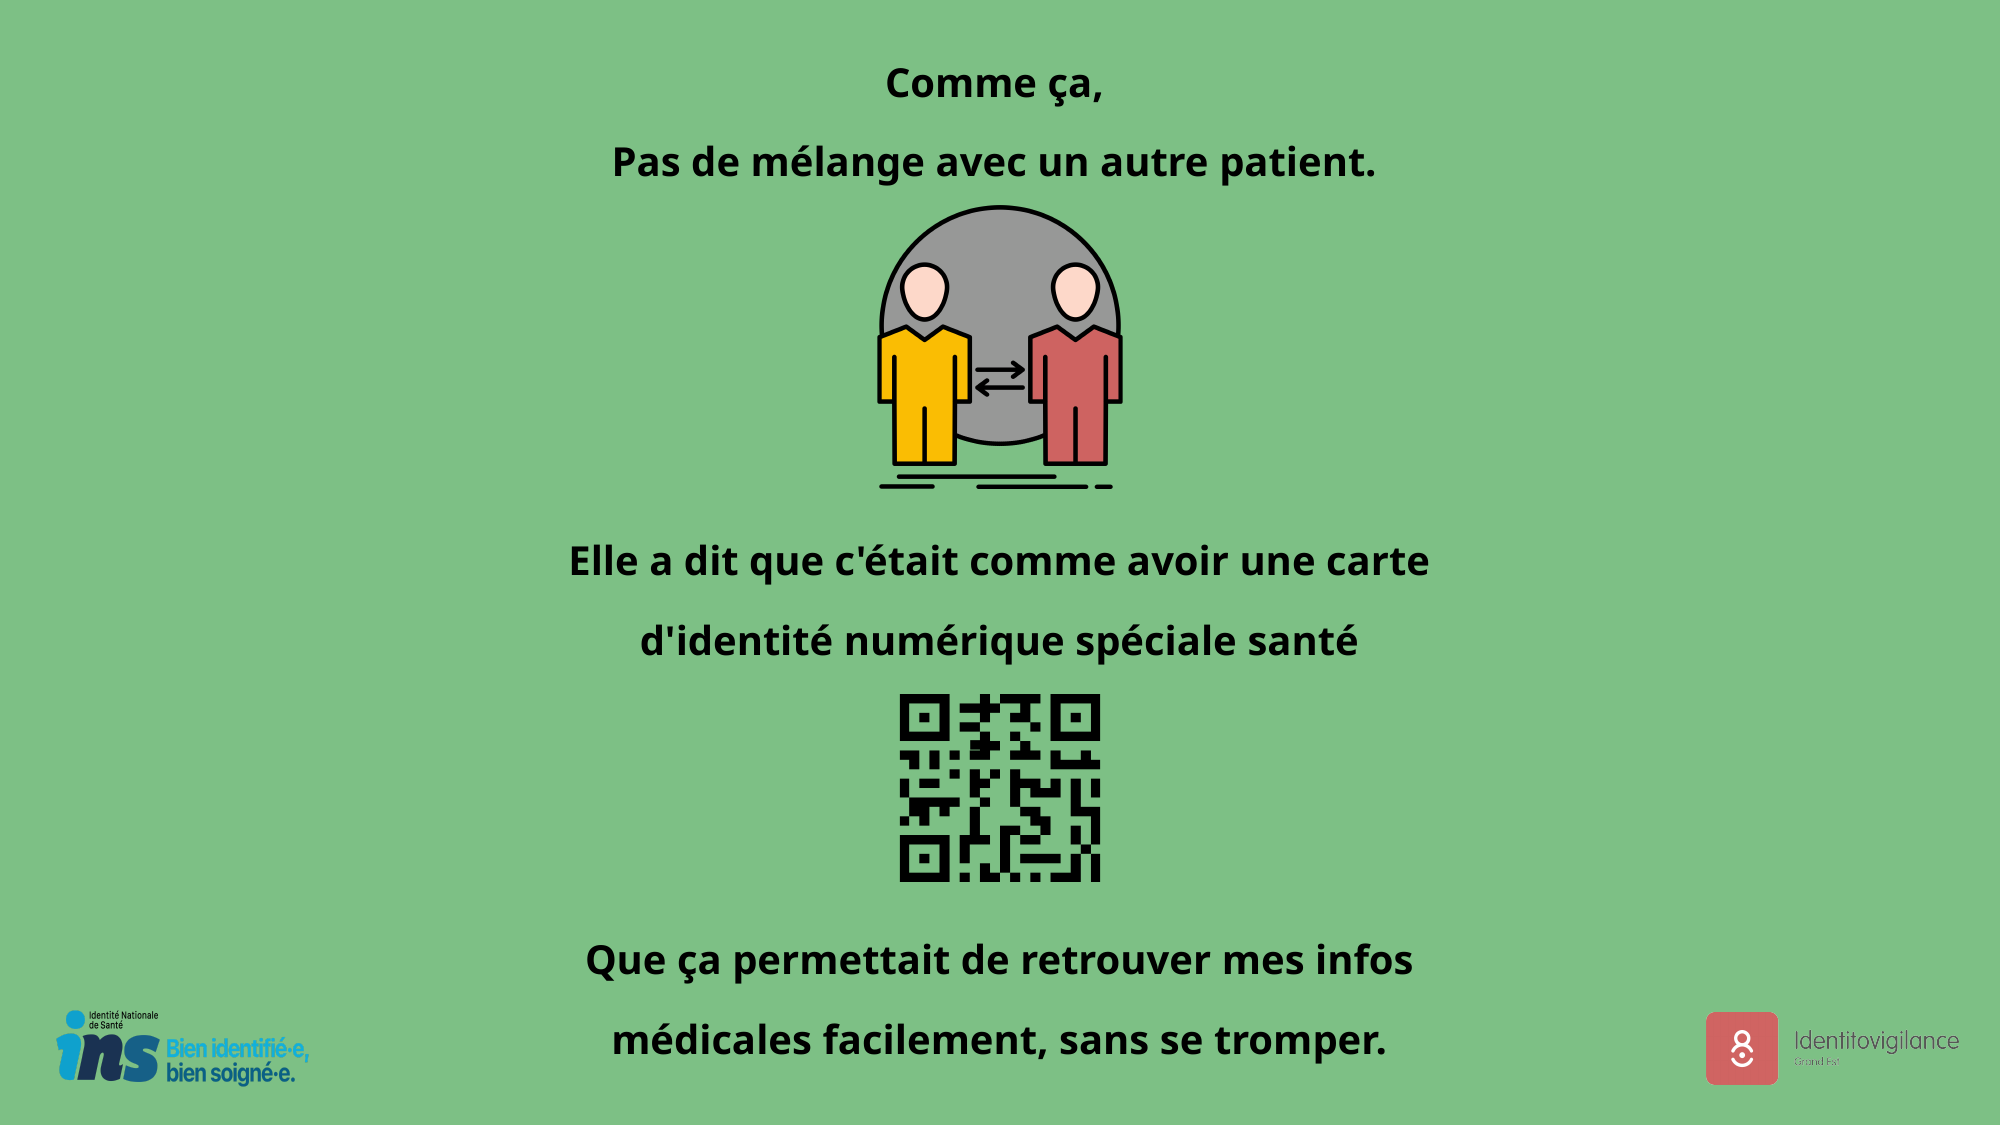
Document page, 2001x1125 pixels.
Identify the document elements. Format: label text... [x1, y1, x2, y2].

picture [41, 992, 324, 1105]
text_box Comme ça, Pas de mélange avec un autre patient. Elle a dit que c'était comme avoir une carte d'identité numérique spéciale santé Que ça permettait de retrouver mes infos médicales facilement, sans se tromper. [549, 25, 1450, 1063]
picture [1706, 1012, 1959, 1085]
text_box [899, 694, 1101, 882]
text_box [877, 205, 1123, 490]
